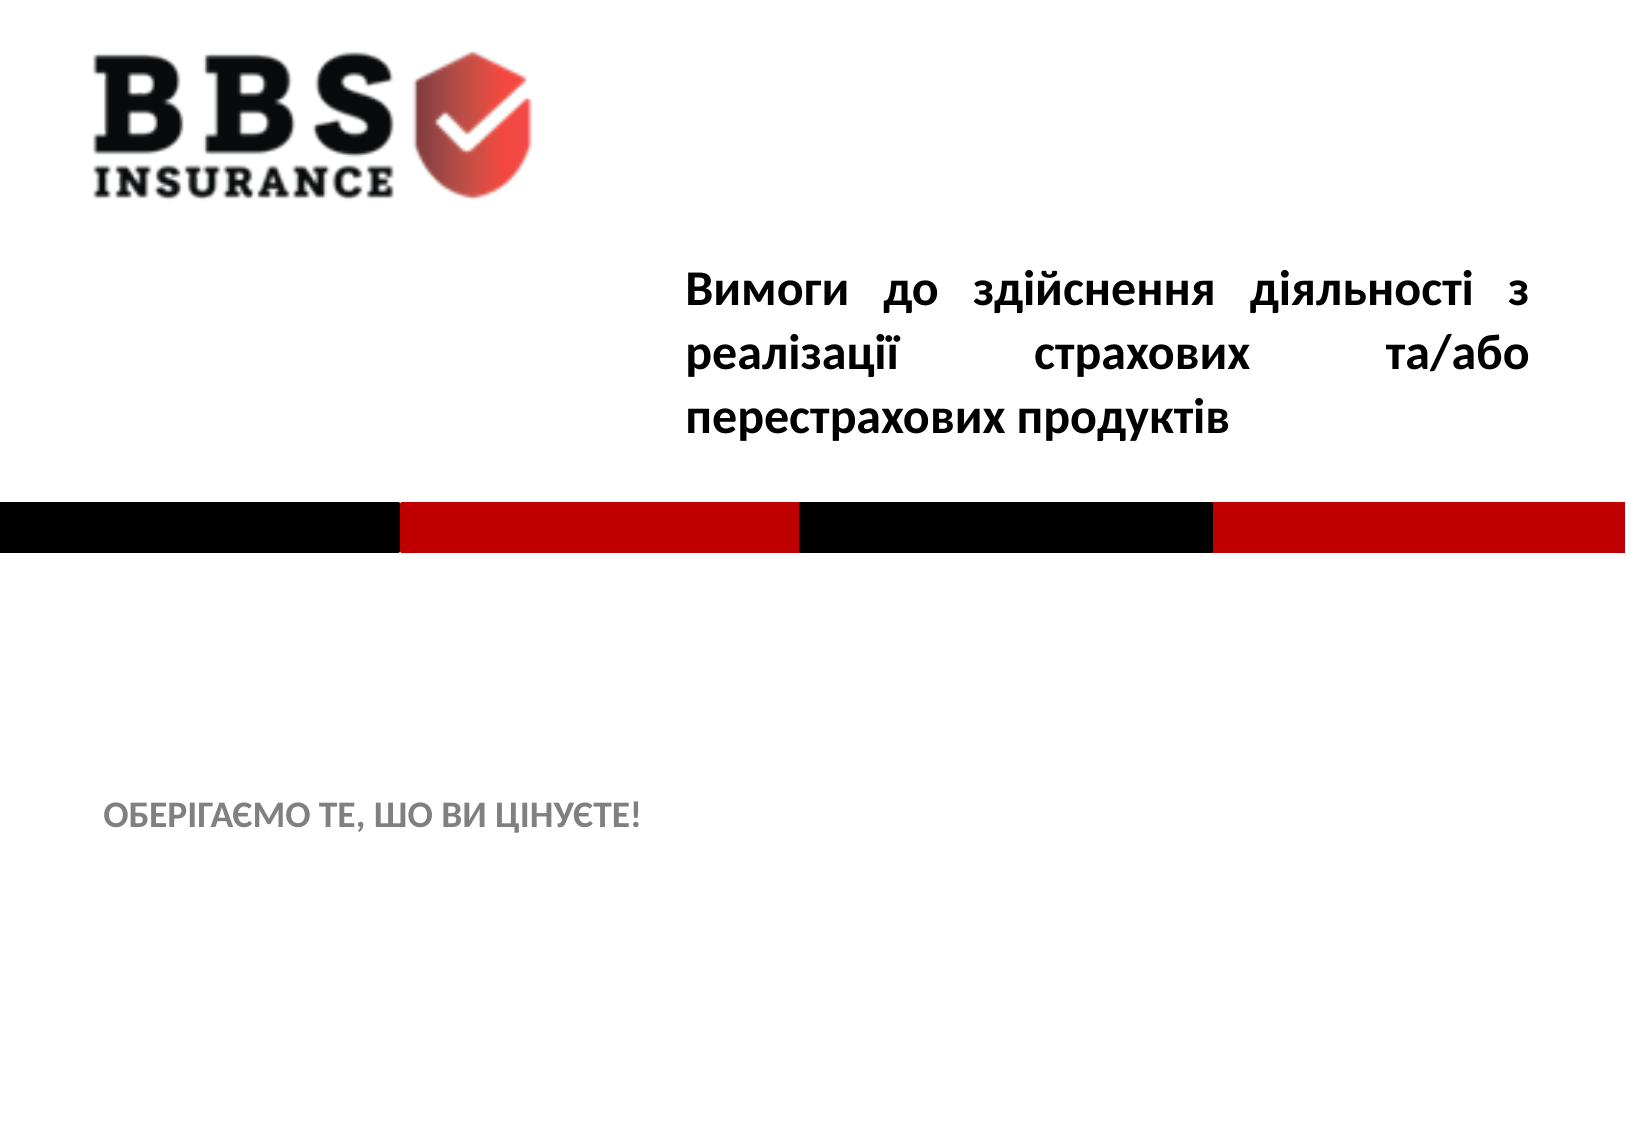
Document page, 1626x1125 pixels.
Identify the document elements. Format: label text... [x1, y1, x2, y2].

text_box [400, 502, 799, 553]
text_box [0, 502, 400, 553]
text_box [1213, 502, 1625, 553]
text_box [799, 502, 1213, 553]
text_box ОБЕРІГАЄМО ТЕ, ШО ВИ ЦІНУЄТЕ! [88, 783, 658, 843]
text_box Вимоги до здійснення діяльності з реалізації страхових та/або перестрахових продуктів [670, 243, 1545, 451]
picture [82, 42, 541, 210]
